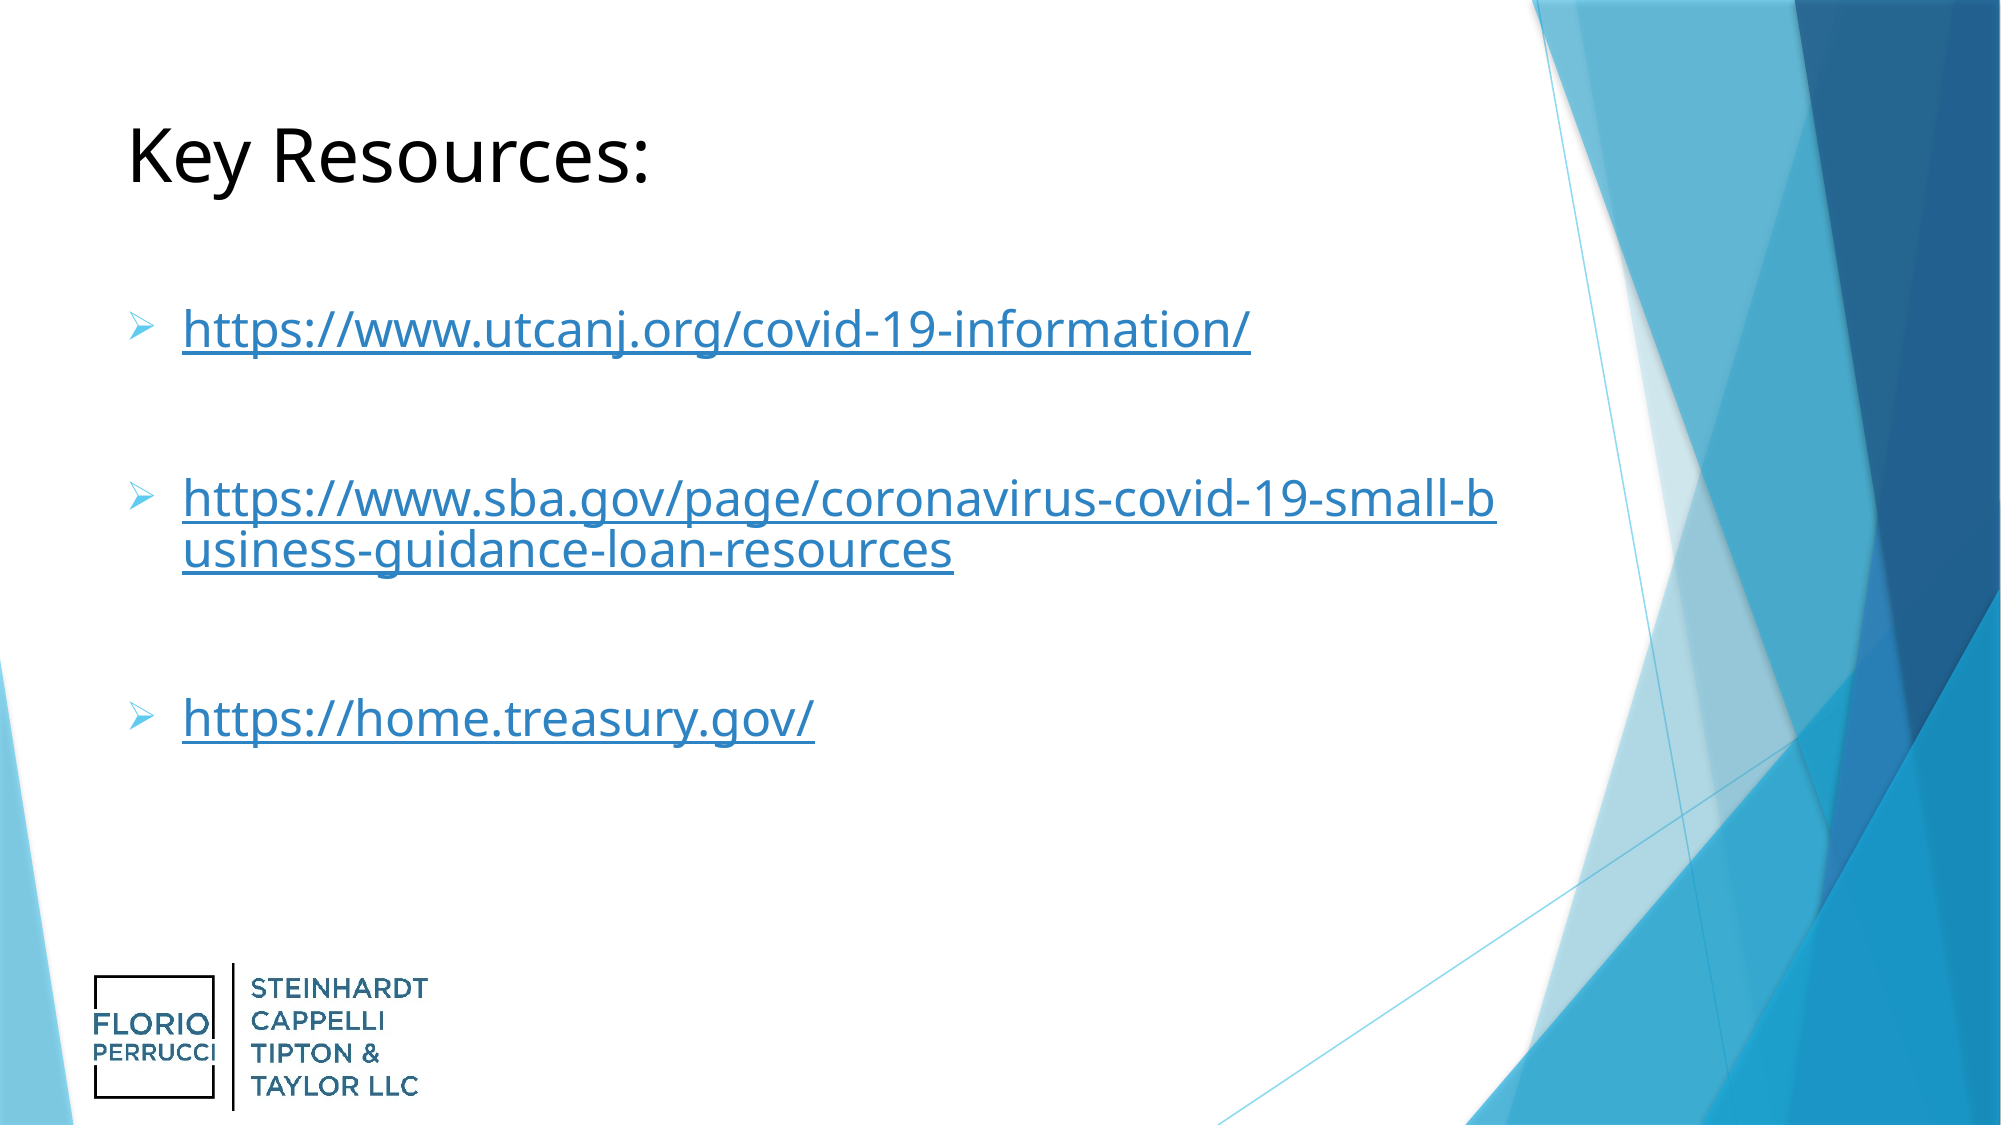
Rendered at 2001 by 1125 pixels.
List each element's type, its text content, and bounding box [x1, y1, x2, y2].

list https://www.utcanj.org/covid-19-information/ https://www.sba.gov/page/coronavirus-covid-19-small-business-guidance-loan-resources https://home.treasury.gov/ [111, 289, 1522, 963]
title Key Resources: [111, 99, 1522, 253]
picture [87, 961, 505, 1114]
